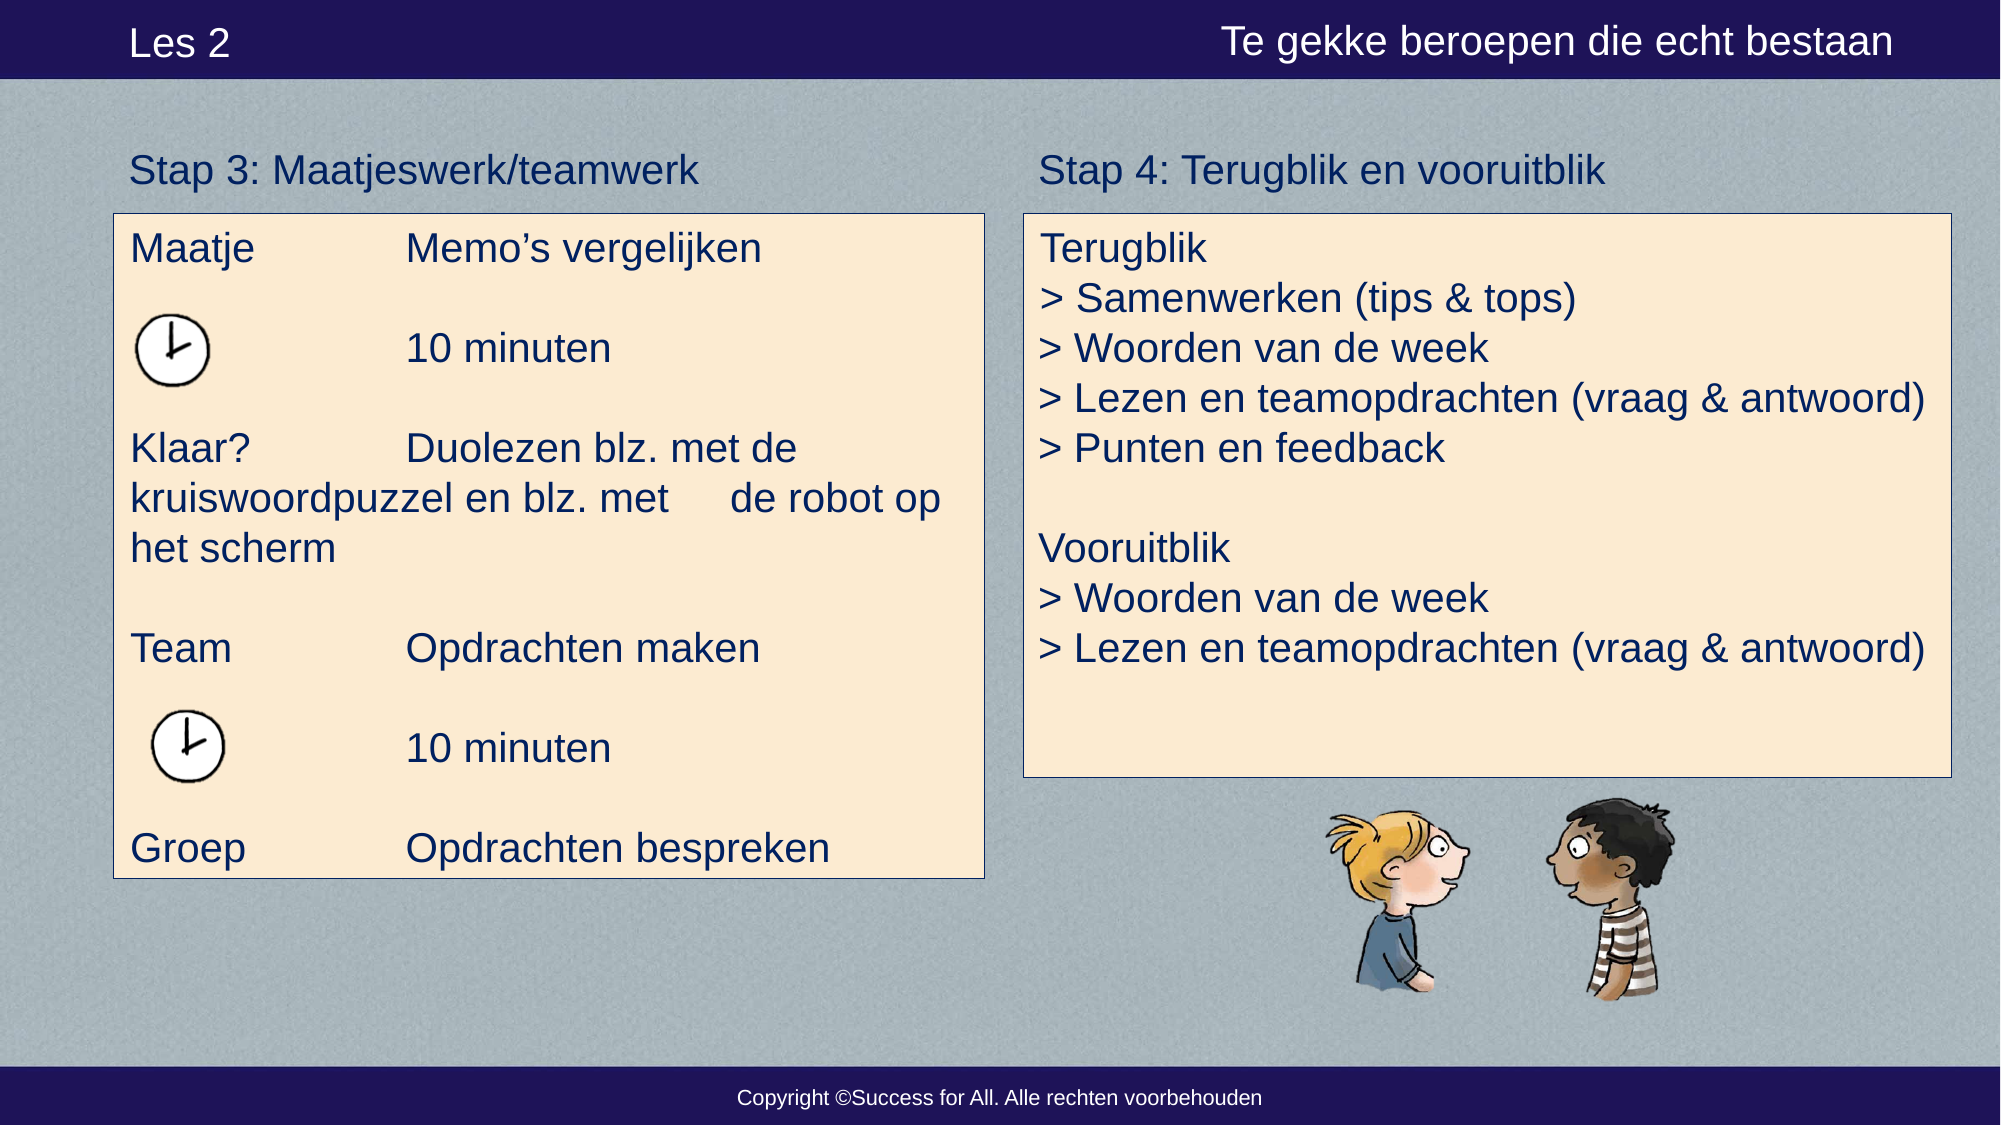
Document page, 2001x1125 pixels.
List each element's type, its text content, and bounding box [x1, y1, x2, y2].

text_box Stap 4: Terugblik en vooruitblik [1023, 135, 1816, 200]
text_box Stap 3: Maatjeswerk/teamwerk [114, 135, 907, 201]
text_box Te gekke beroepen die echt bestaan [1023, 6, 1910, 72]
text_box Les 2 [114, 8, 354, 73]
text_box Copyright ©Success for All. Alle rechten voorbehouden [0, 1076, 2000, 1125]
picture [0, 0, 2001, 1125]
text_box Terugblik > Samenwerken (tips & tops) > Woorden van de week > Lezen en teamopdrachten (vraag & antwoord) > Punten en feedback Vooruitblik > Woorden van de week > Lezen en teamopdrachten (vraag & antwoord) [1023, 213, 1952, 778]
text_box Maatje Memo’s vergelijken 10 minuten Klaar? Duolezen blz. met de kruiswoordpuzzel en blz. met de robot op het scherm Team Opdrachten maken 10 minuten Groep Opdrachten bespreken [113, 213, 985, 879]
